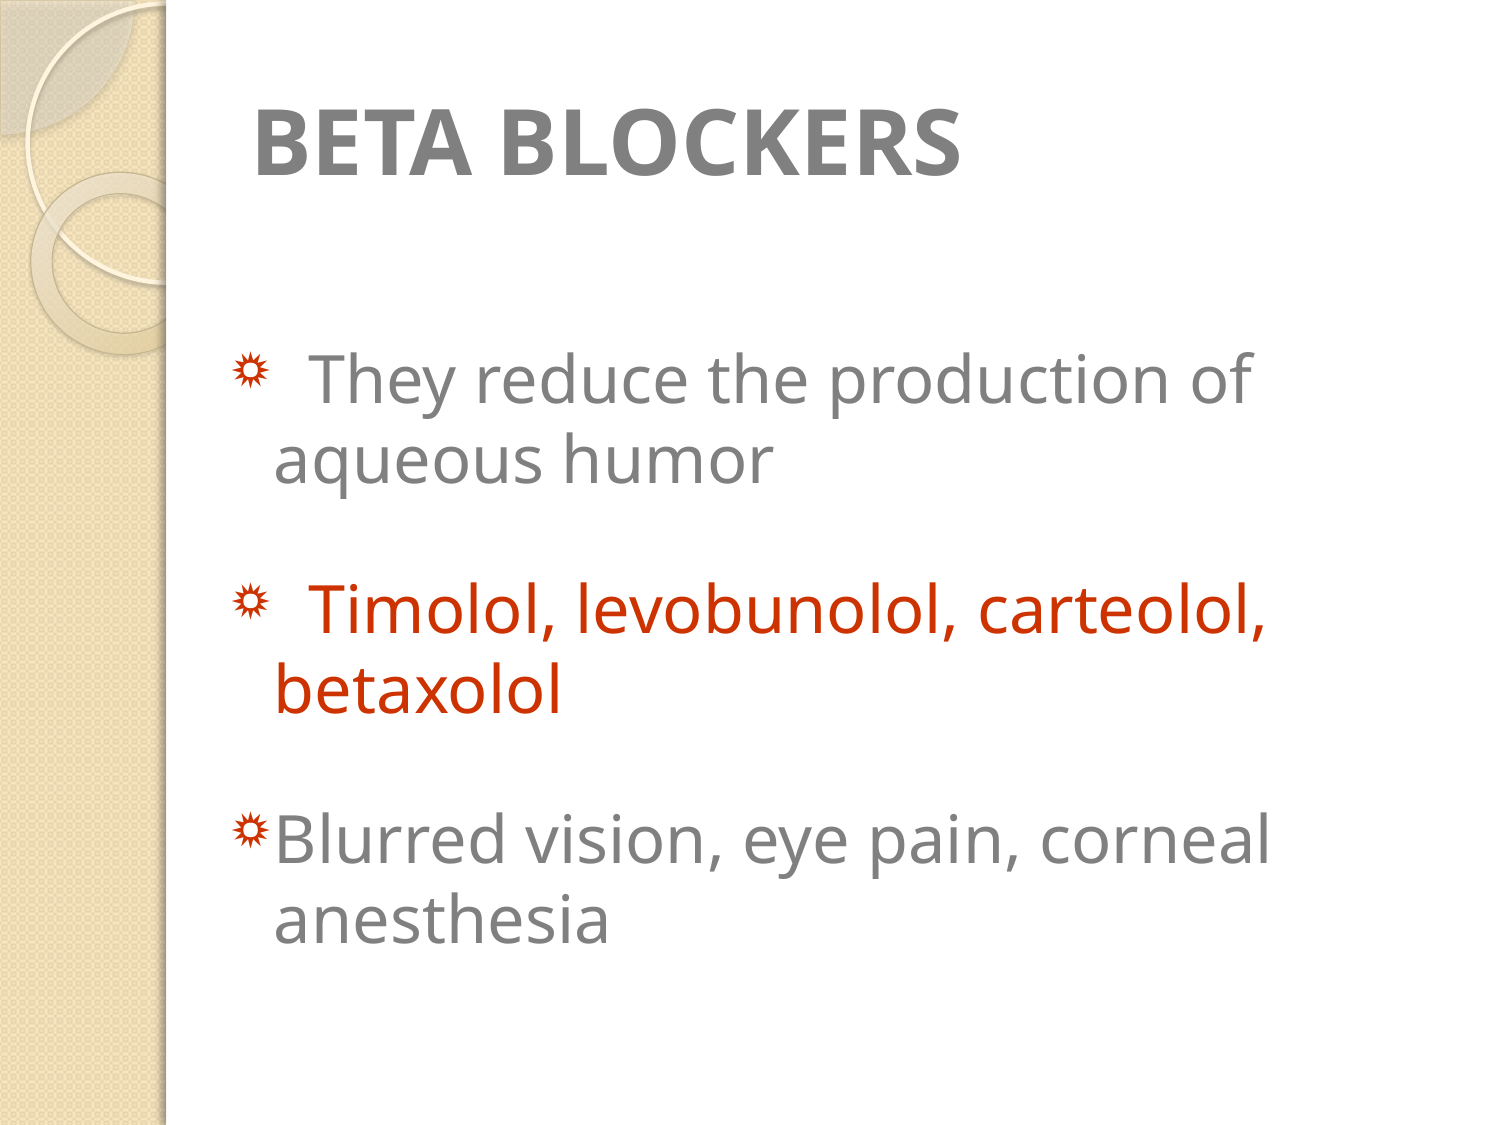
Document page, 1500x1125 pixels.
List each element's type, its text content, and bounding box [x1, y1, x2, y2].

title BETA BLOCKERS [235, 45, 1466, 233]
list They reduce the production of aqueous humor Timolol, levobunolol, carteolol, betaxolol Blurred vision, eye pain, corneal anesthesia [199, 237, 1500, 1025]
